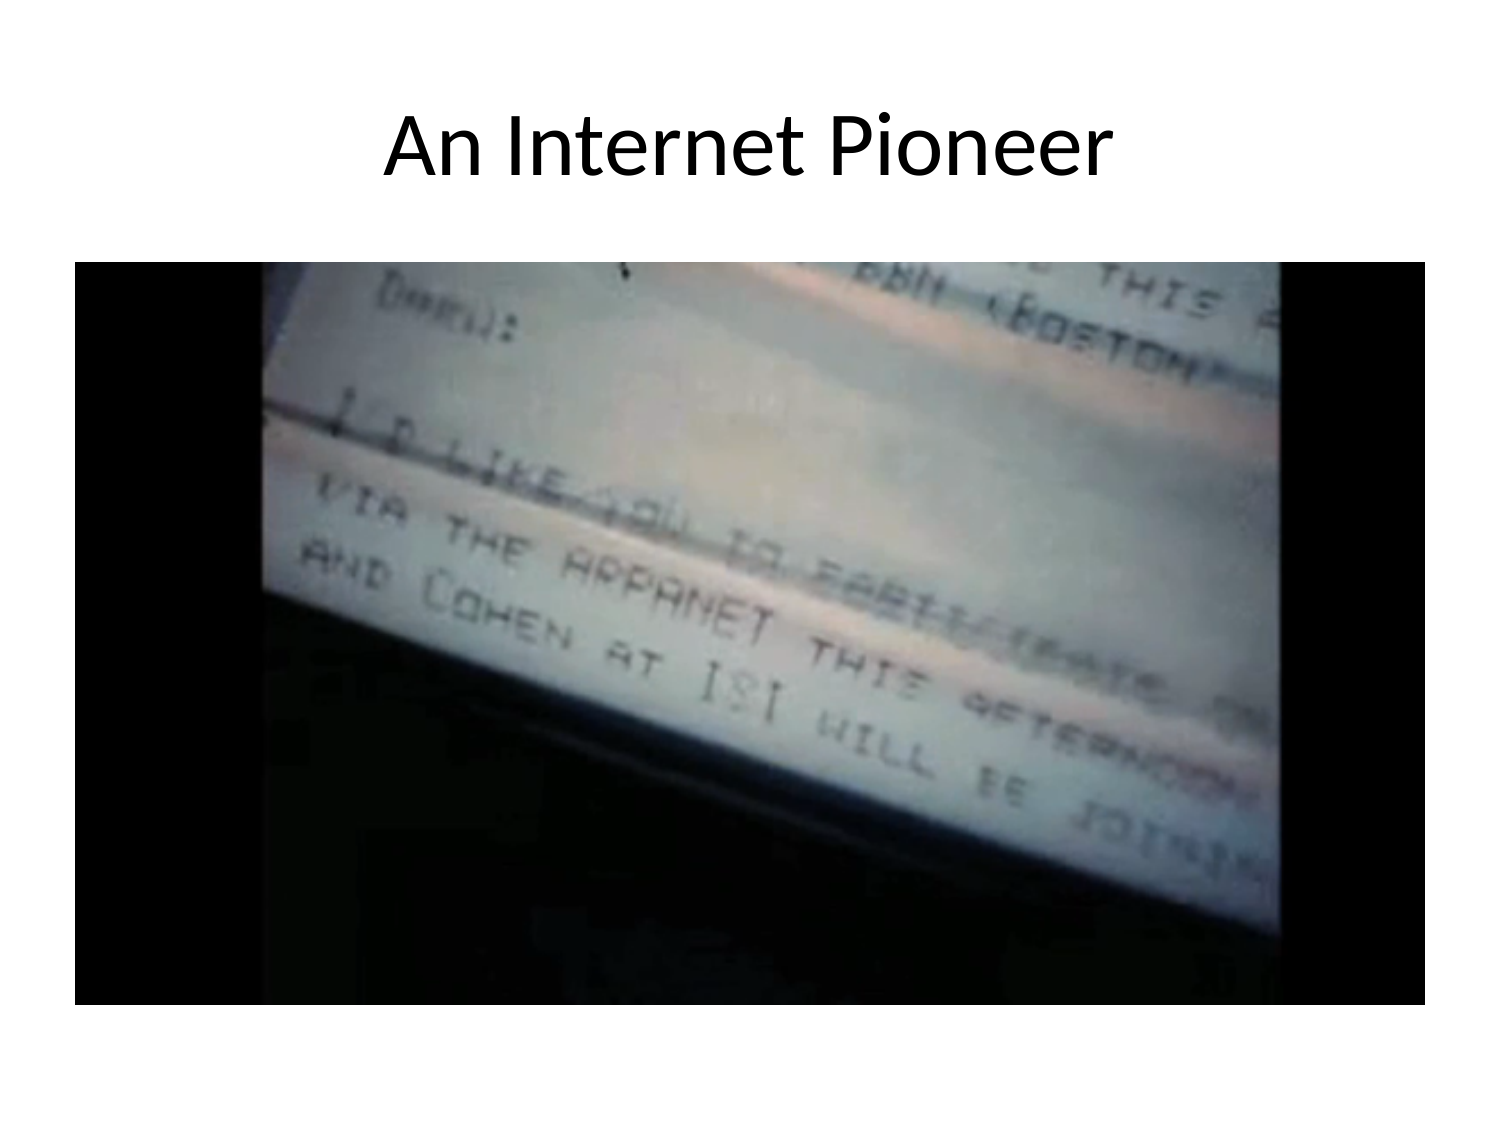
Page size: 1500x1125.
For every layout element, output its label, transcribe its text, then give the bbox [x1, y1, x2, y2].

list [74, 262, 1426, 1006]
title An Internet Pioneer [75, 45, 1425, 233]
